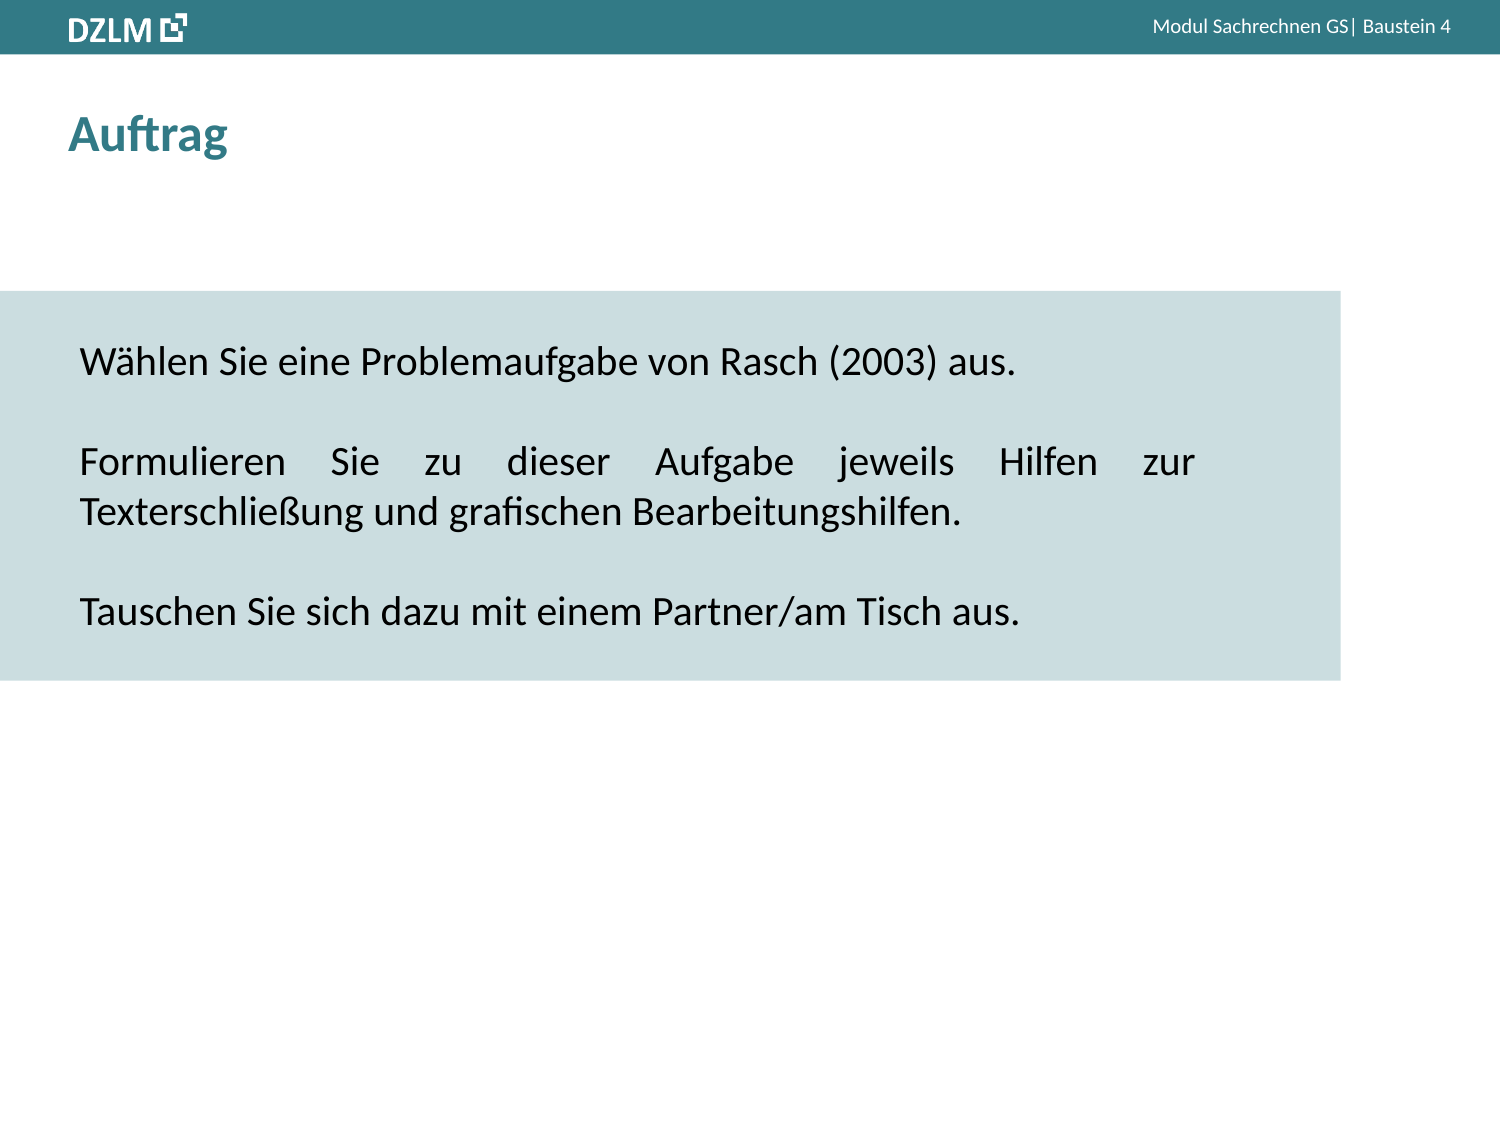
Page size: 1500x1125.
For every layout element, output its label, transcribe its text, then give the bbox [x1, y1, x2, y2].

text_box Wählen Sie eine Problemaufgabe von Rasch (2003) aus. Formulieren Sie zu dieser Aufgabe jeweils Hilfen zur Texterschließung und grafischen Bearbeitungshilfen. Tauschen Sie sich dazu mit einem Partner/am Tisch aus. [64, 326, 1211, 642]
text_box [0, 290, 1341, 681]
title Auftrag [53, 90, 1500, 171]
